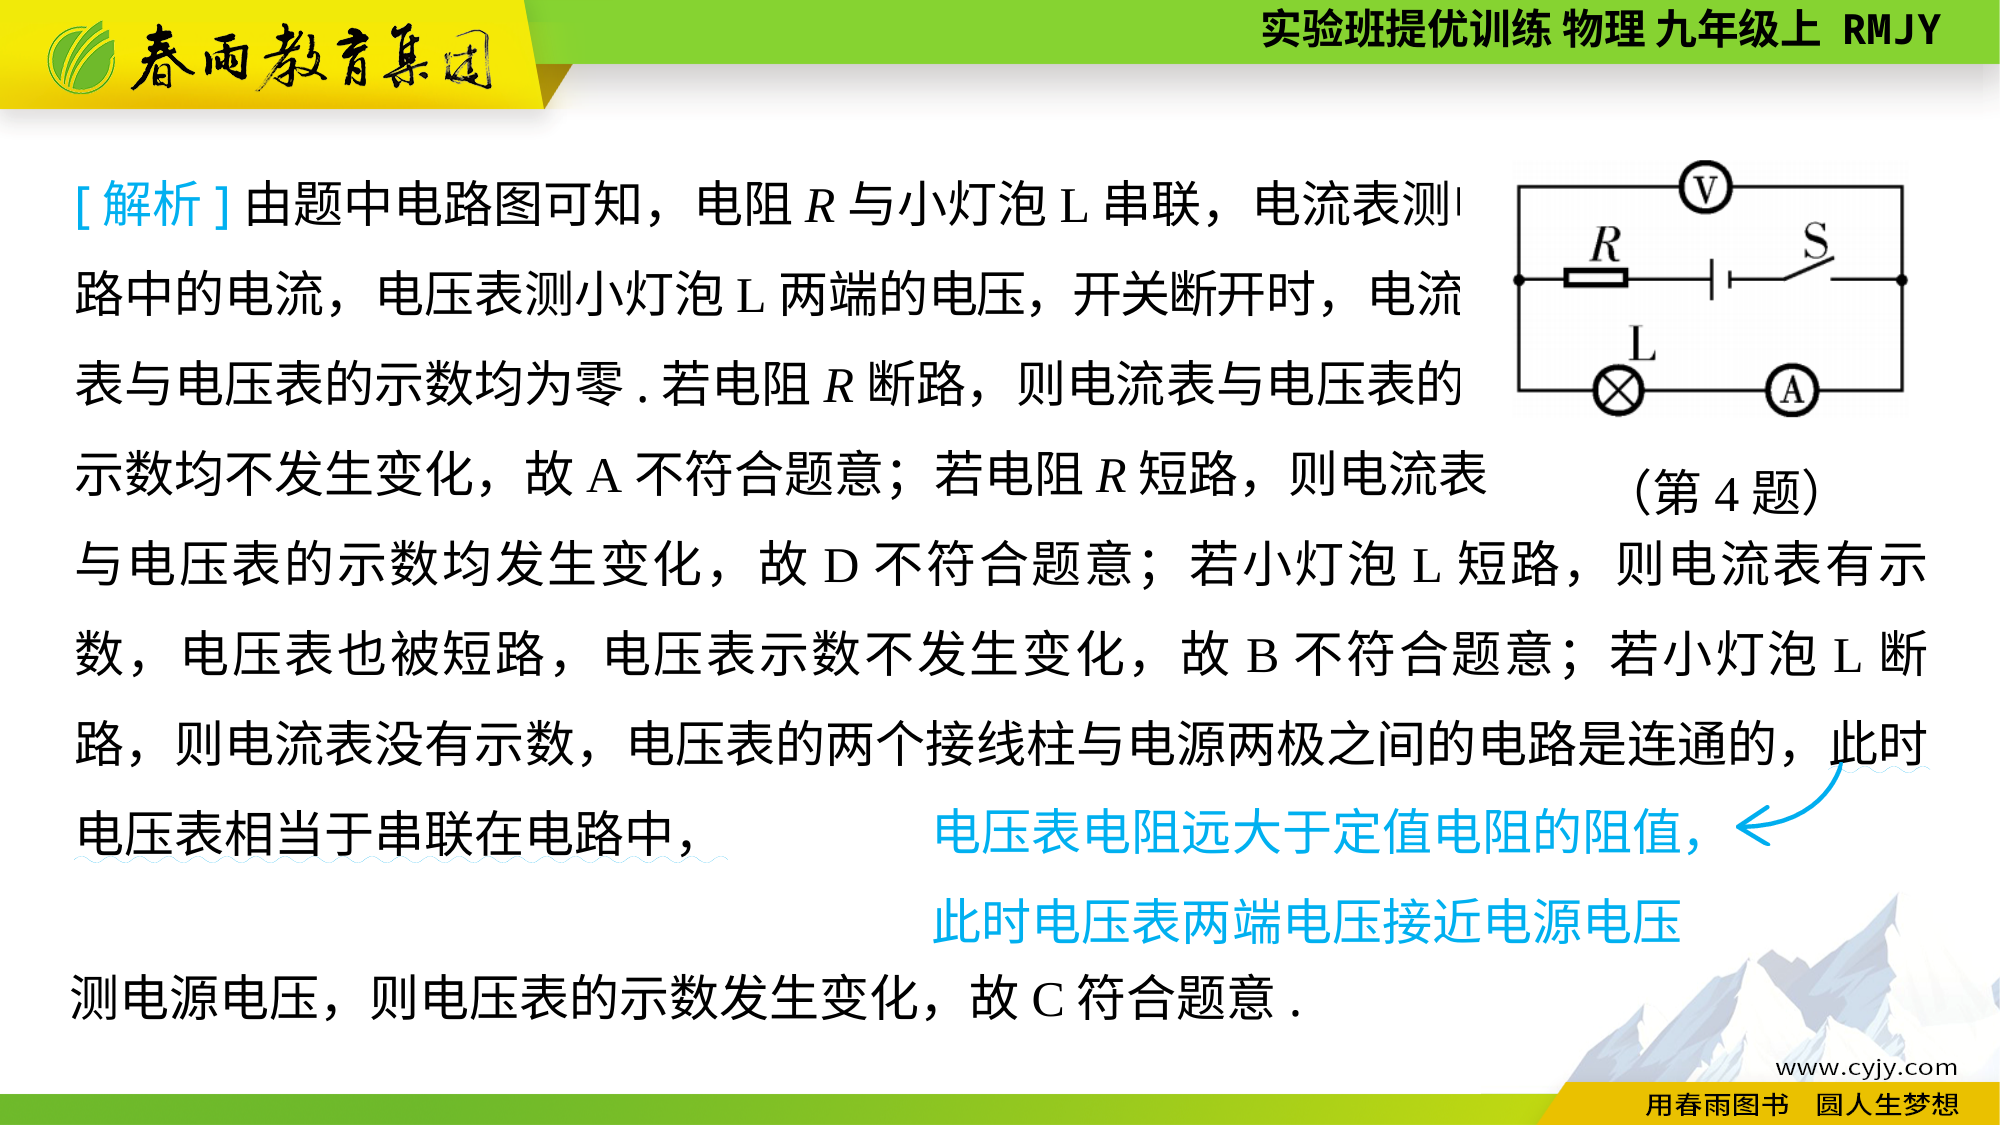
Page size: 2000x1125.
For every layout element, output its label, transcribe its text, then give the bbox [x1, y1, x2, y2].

text_box 测电源电压，则电压表的示数发生变化，故C符合题意. [54, 928, 1508, 1034]
text_box （第4题） [1587, 433, 1867, 529]
list [解析]由题中电路图可知，电阻R与小灯泡L串联，电流表测电 路中的电流，电压表测小灯泡L两端的电压，开关断开时，电流 表与电压表的示数均为零.若电阻R断路，则电流表与电压表的 示数均不发生变化，故A不符合题意；若电阻R短路，则电流表 与电压表的示数均发生变化，故D不符合题意；若小灯泡L短路，则电流表有示数，电压表也被短路，电压表示数不发生变化，故B不符合题意；若小灯泡L断路，则电流表没有示数，电压表的两个接线柱与电源两极之间的电路是连通的，此时电压表相当于串联在电路中， [59, 134, 1944, 877]
text_box 电压表电阻远大于定值电阻的阻值， 此时电压表两端电压接近电源电压 [917, 763, 1768, 959]
picture [0, 0, 2000, 1125]
